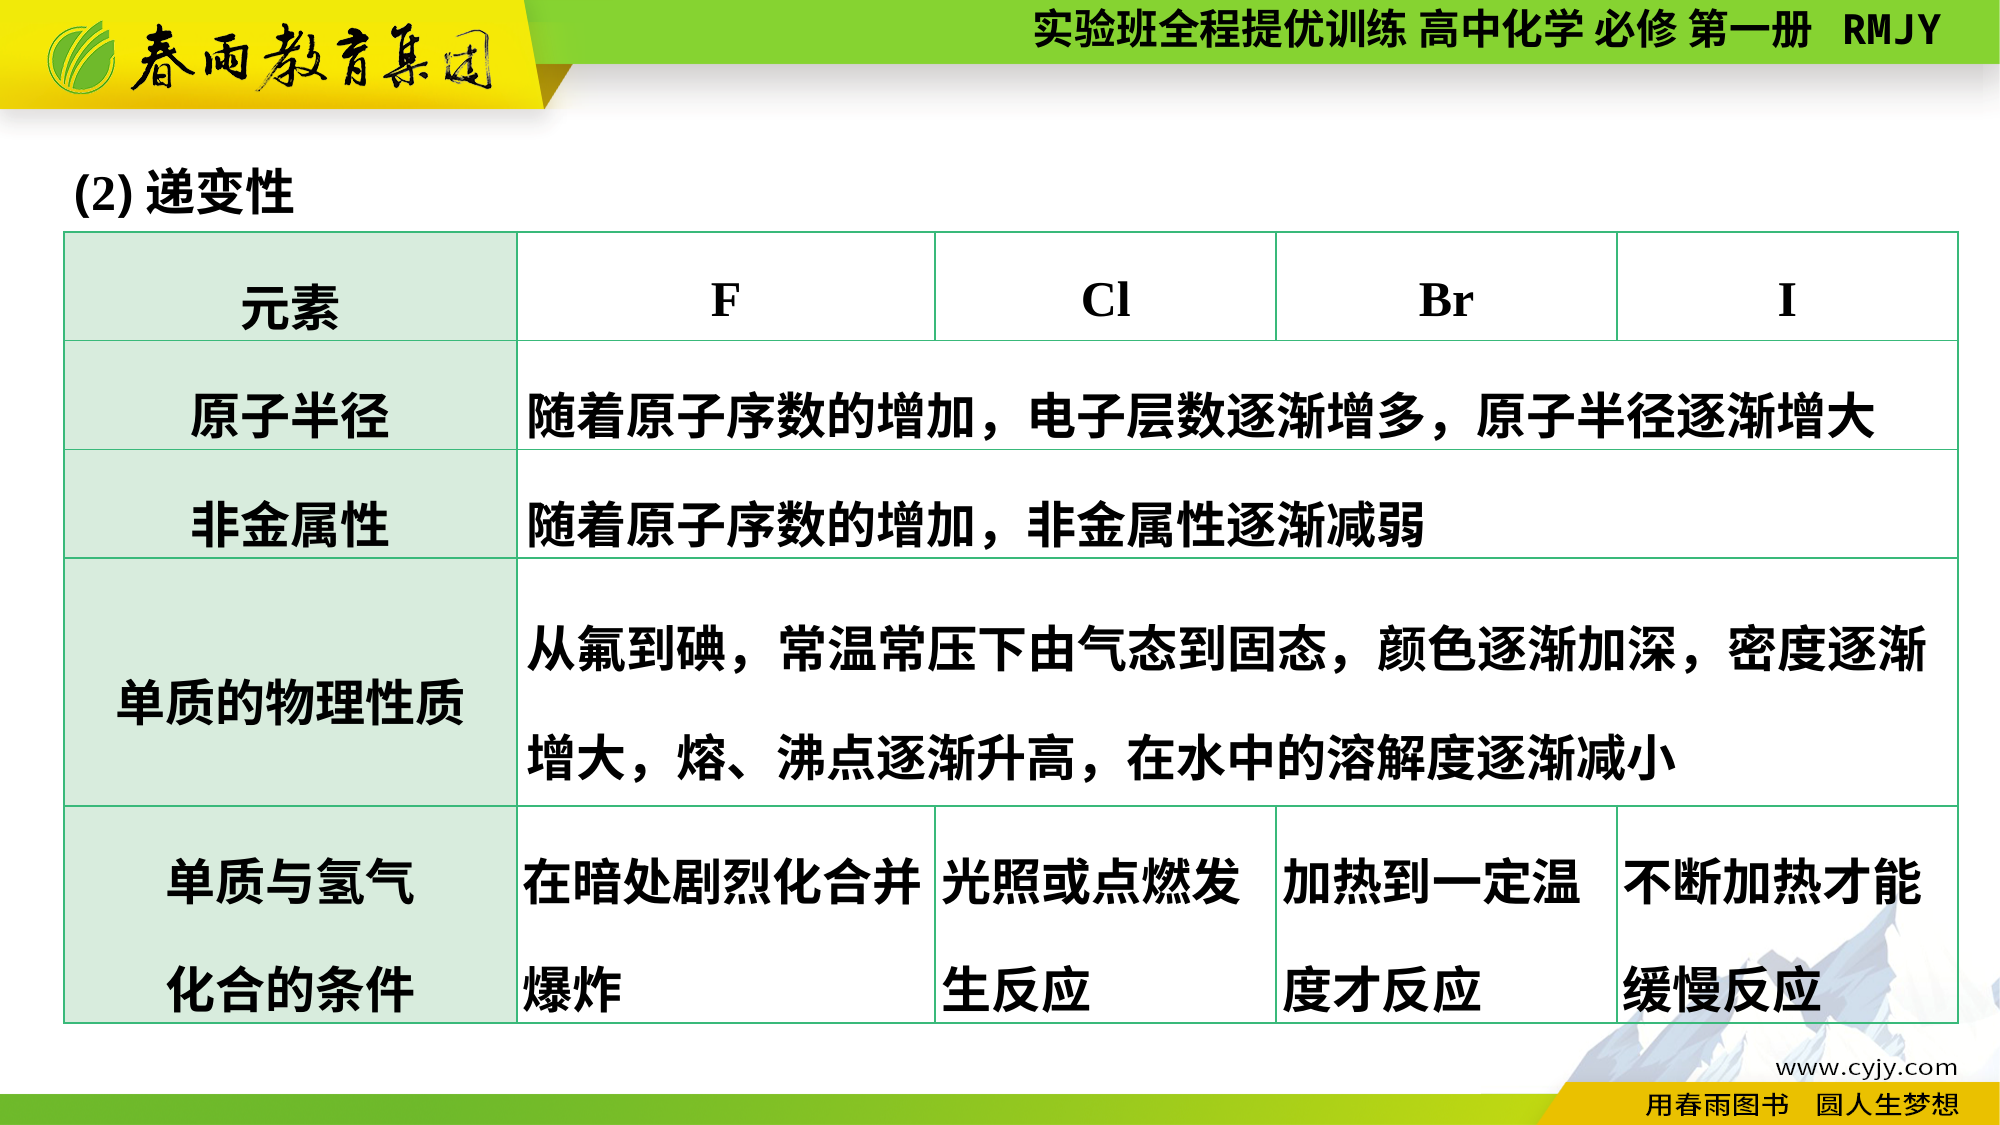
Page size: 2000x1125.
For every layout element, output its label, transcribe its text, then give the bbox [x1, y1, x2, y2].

table_cell 单质的物理性质 [65, 559, 516, 805]
table_header Cl [936, 233, 1275, 340]
table_cell 随着原子序数的增加，非金属性逐渐减弱 [518, 450, 1957, 557]
table_cell 不断加热才能缓慢反应 [1618, 807, 1957, 1022]
picture [0, 0, 2000, 1125]
table_cell 加热到一定温度才反应 [1277, 807, 1616, 1022]
table_cell 从氟到碘，常温常压下由气态到固态，颜色逐渐加深，密度逐渐增大，熔、沸点逐渐升高，在水中的溶解度逐渐减小 [518, 559, 1957, 805]
table_cell 单质与氢气 化合的条件 [65, 807, 516, 1022]
table_cell 光照或点燃发生反应 [936, 807, 1275, 1022]
list (2)递变性 [59, 122, 1944, 217]
table_header Br [1277, 233, 1616, 340]
table_header I [1618, 233, 1957, 340]
table_header 元素 [65, 233, 516, 340]
table_header F [518, 233, 934, 340]
table_cell 随着原子序数的增加，电子层数逐渐增多，原子半径逐渐增大 [518, 341, 1957, 449]
table_cell 原子半径 [65, 341, 516, 449]
table_cell 非金属性 [65, 450, 516, 557]
table_cell 在暗处剧烈化合并爆炸 [518, 807, 934, 1022]
